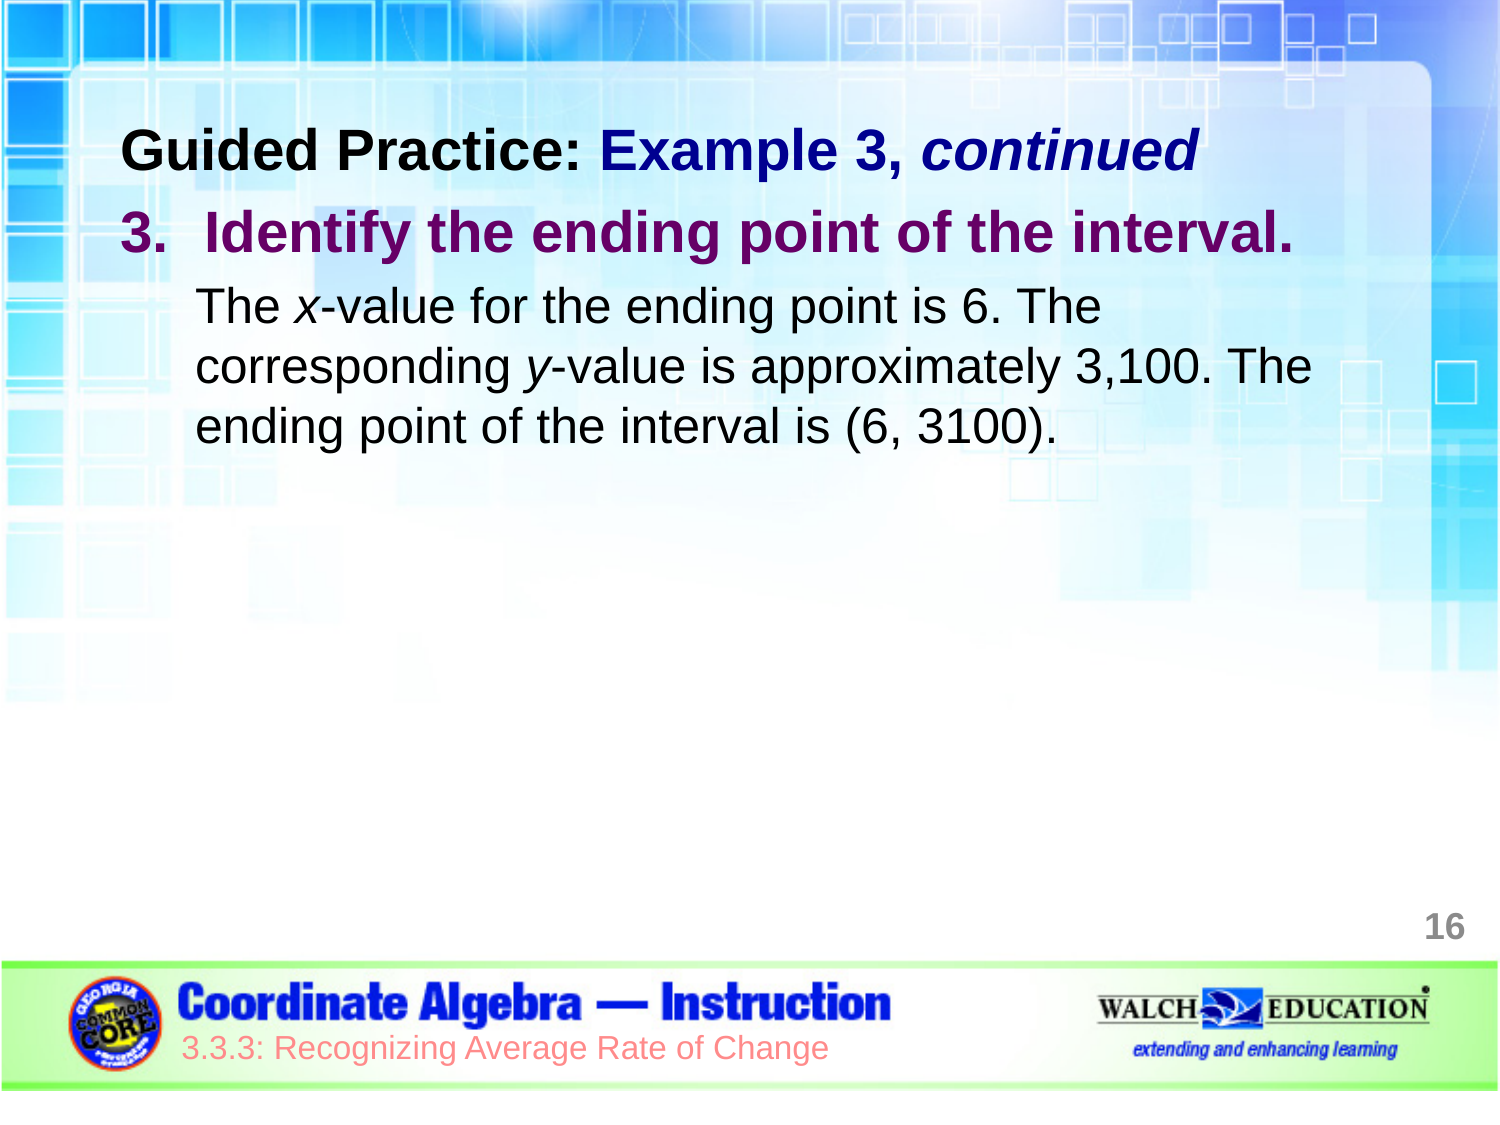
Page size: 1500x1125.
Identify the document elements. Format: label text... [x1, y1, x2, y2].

slide_number 16 [1361, 901, 1481, 949]
subtitle Guided Practice: Example 3, continued Identify the ending point of the interval. The x-value for the ending point is 6. The corresponding y-value is approximately 3,100. The ending point of the interval is (6, 3100). [105, 105, 1394, 925]
footer 3.3.3: Recognizing Average Rate of Change [166, 1024, 1080, 1069]
picture [1, 0, 1500, 1091]
